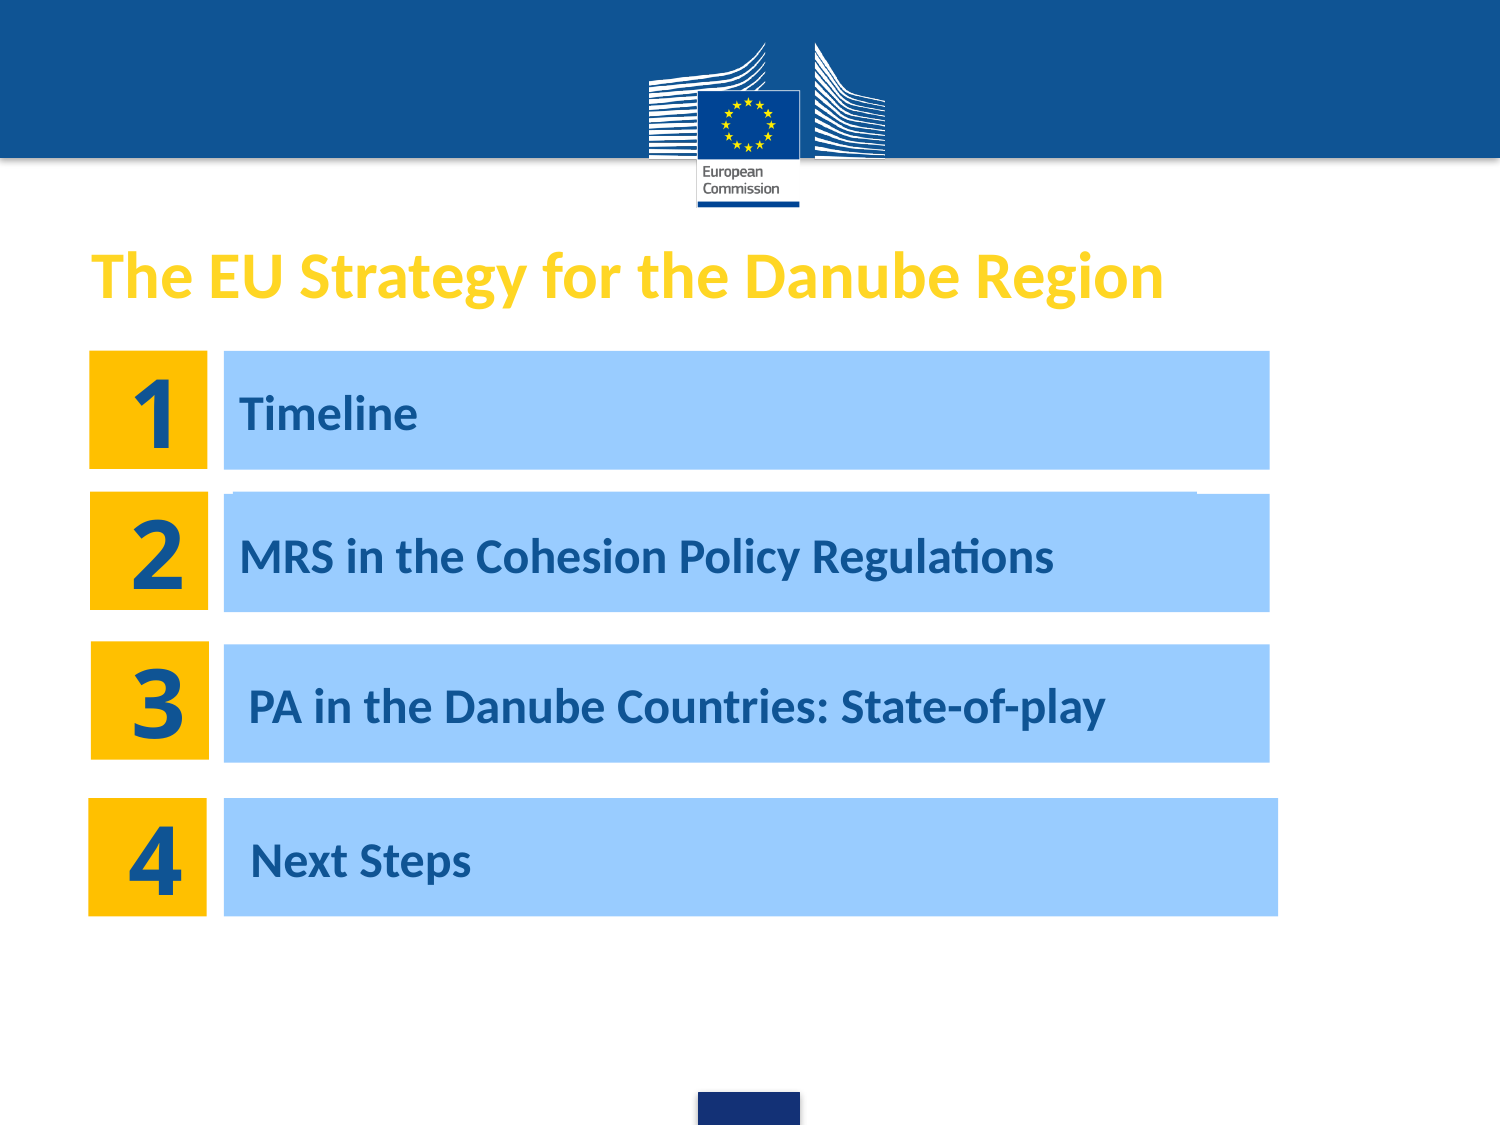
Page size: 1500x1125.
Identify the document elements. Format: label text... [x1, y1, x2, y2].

title The EU Strategy for the Danube Region [17, 194, 1368, 349]
text_box Next Steps [223, 798, 1279, 917]
text_box MRS in the Cohesion Policy Regulations [223, 493, 1270, 613]
picture [649, 42, 885, 194]
text_box Timeline [223, 350, 1270, 470]
text_box 2 [90, 491, 209, 610]
text_box 3 [90, 641, 209, 760]
text_box PA in the Danube Countries: State-of-play [223, 644, 1270, 763]
text_box 1 [89, 350, 208, 469]
text_box 4 [88, 798, 207, 917]
